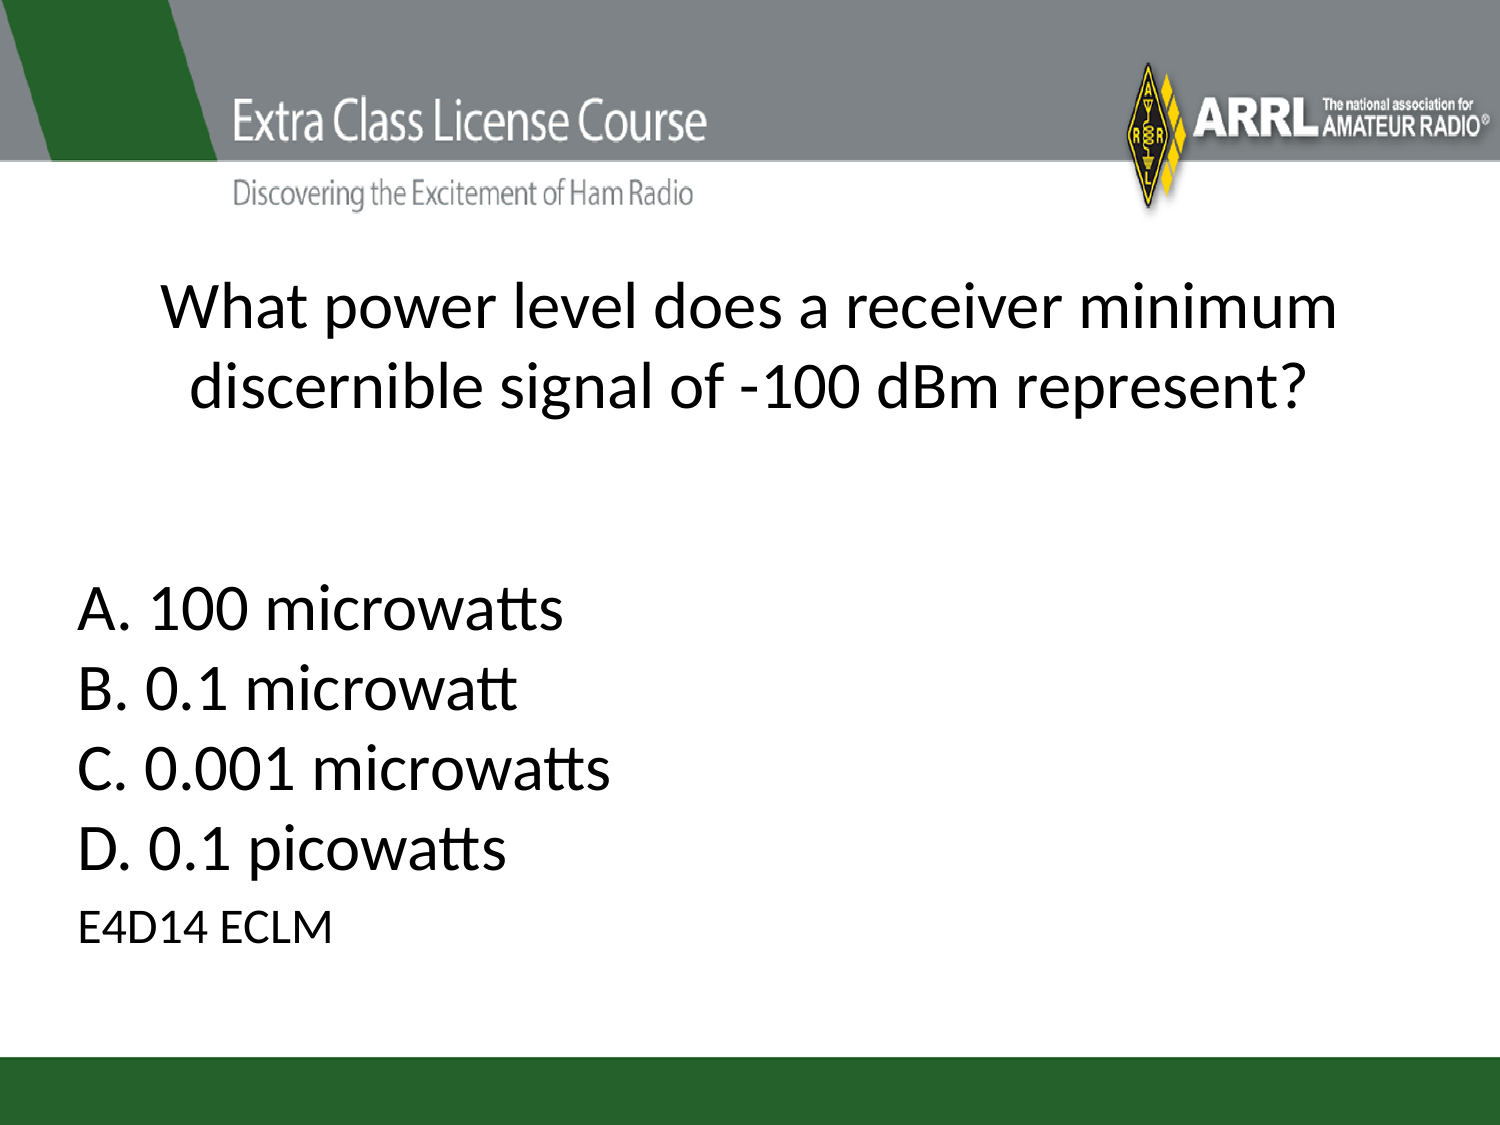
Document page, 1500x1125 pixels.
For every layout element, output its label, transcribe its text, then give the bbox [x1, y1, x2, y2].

list A. 100 microwatts B. 0.1 microwatt C. 0.001 microwatts D. 0.1 picowatts E4D14 ECLM [62, 556, 1413, 975]
title What power level does a receiver minimum discernible signal of -100 dBm represent? [75, 254, 1425, 435]
picture [0, 0, 1500, 1125]
